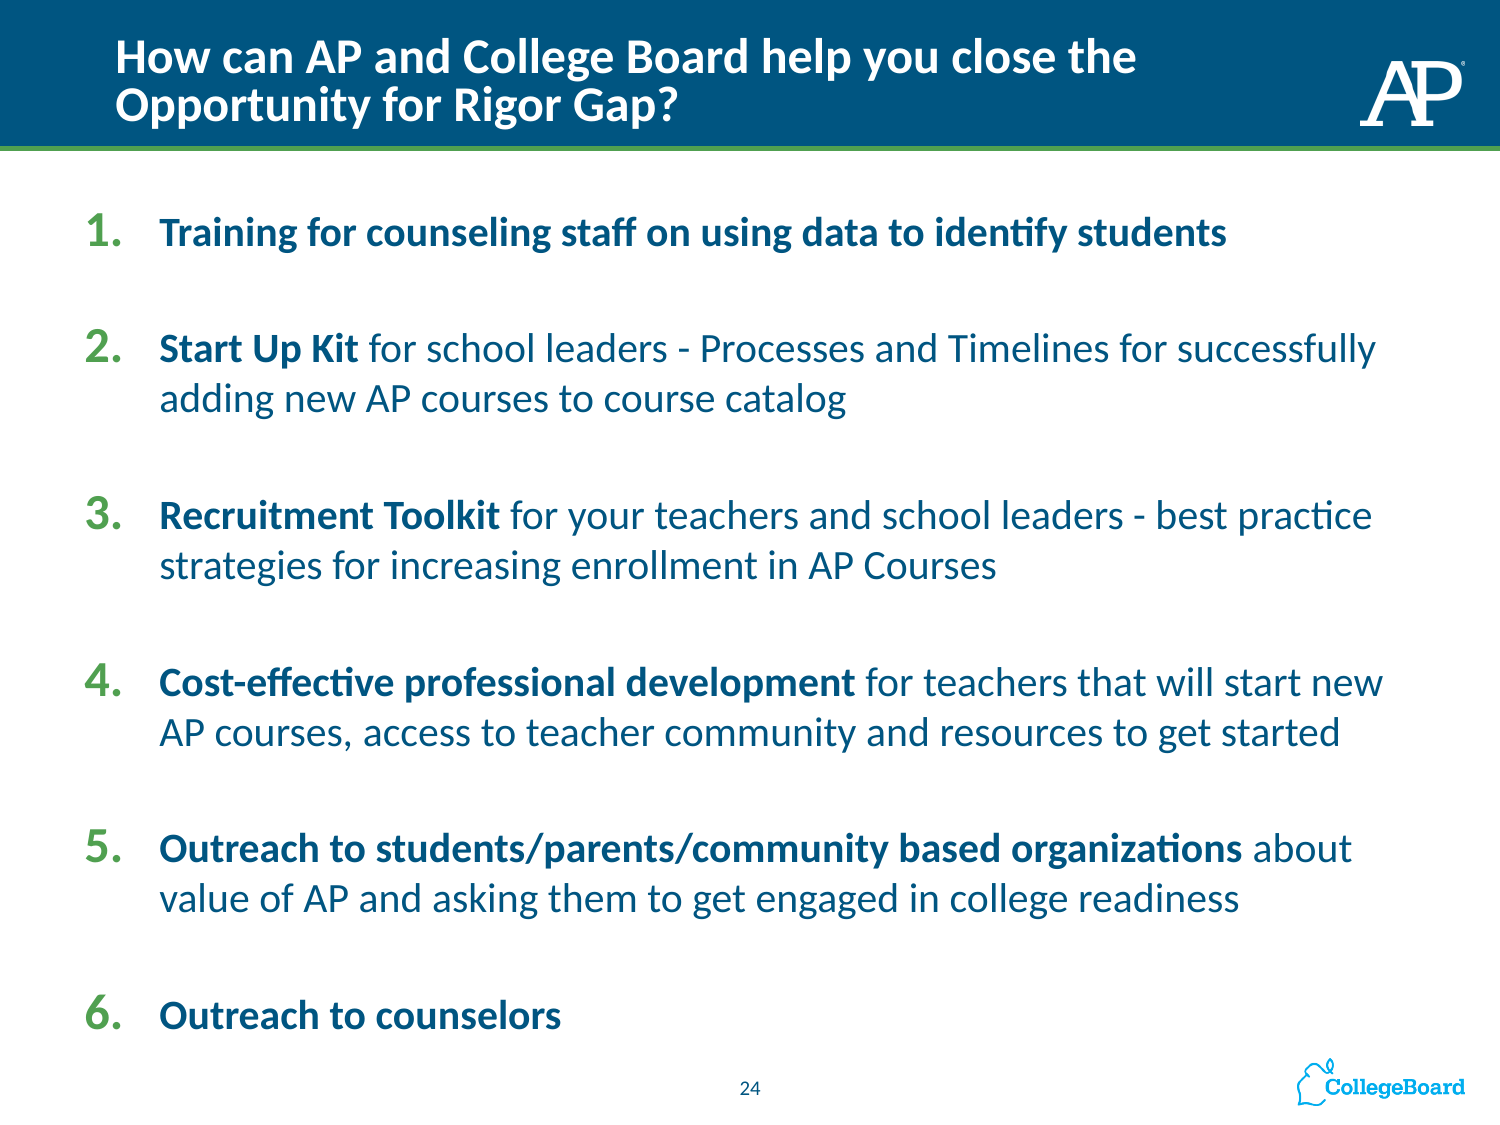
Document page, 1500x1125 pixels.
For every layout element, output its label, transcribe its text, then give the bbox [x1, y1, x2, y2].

picture [1300, 1058, 1465, 1106]
list Training for counseling staff on using data to identify students Start Up Kit for school leaders - Processes and Timelines for successfully adding new AP courses to course catalog Recruitment Toolkit for your teachers and school leaders - best practice strategies for increasing enrollment in AP Courses Cost-effective professional development for teachers that will start new AP courses, access to teacher community and resources to get started Outreach to students/parents/community based organizations about value of AP and asking them to get engaged in college readiness Outreach to counselors [69, 196, 1407, 1054]
title How can AP and College Board help you close the Opportunity for Rigor Gap? [100, 21, 1298, 140]
picture [1297, 1058, 1328, 1081]
slide_number 24 [711, 1060, 789, 1100]
